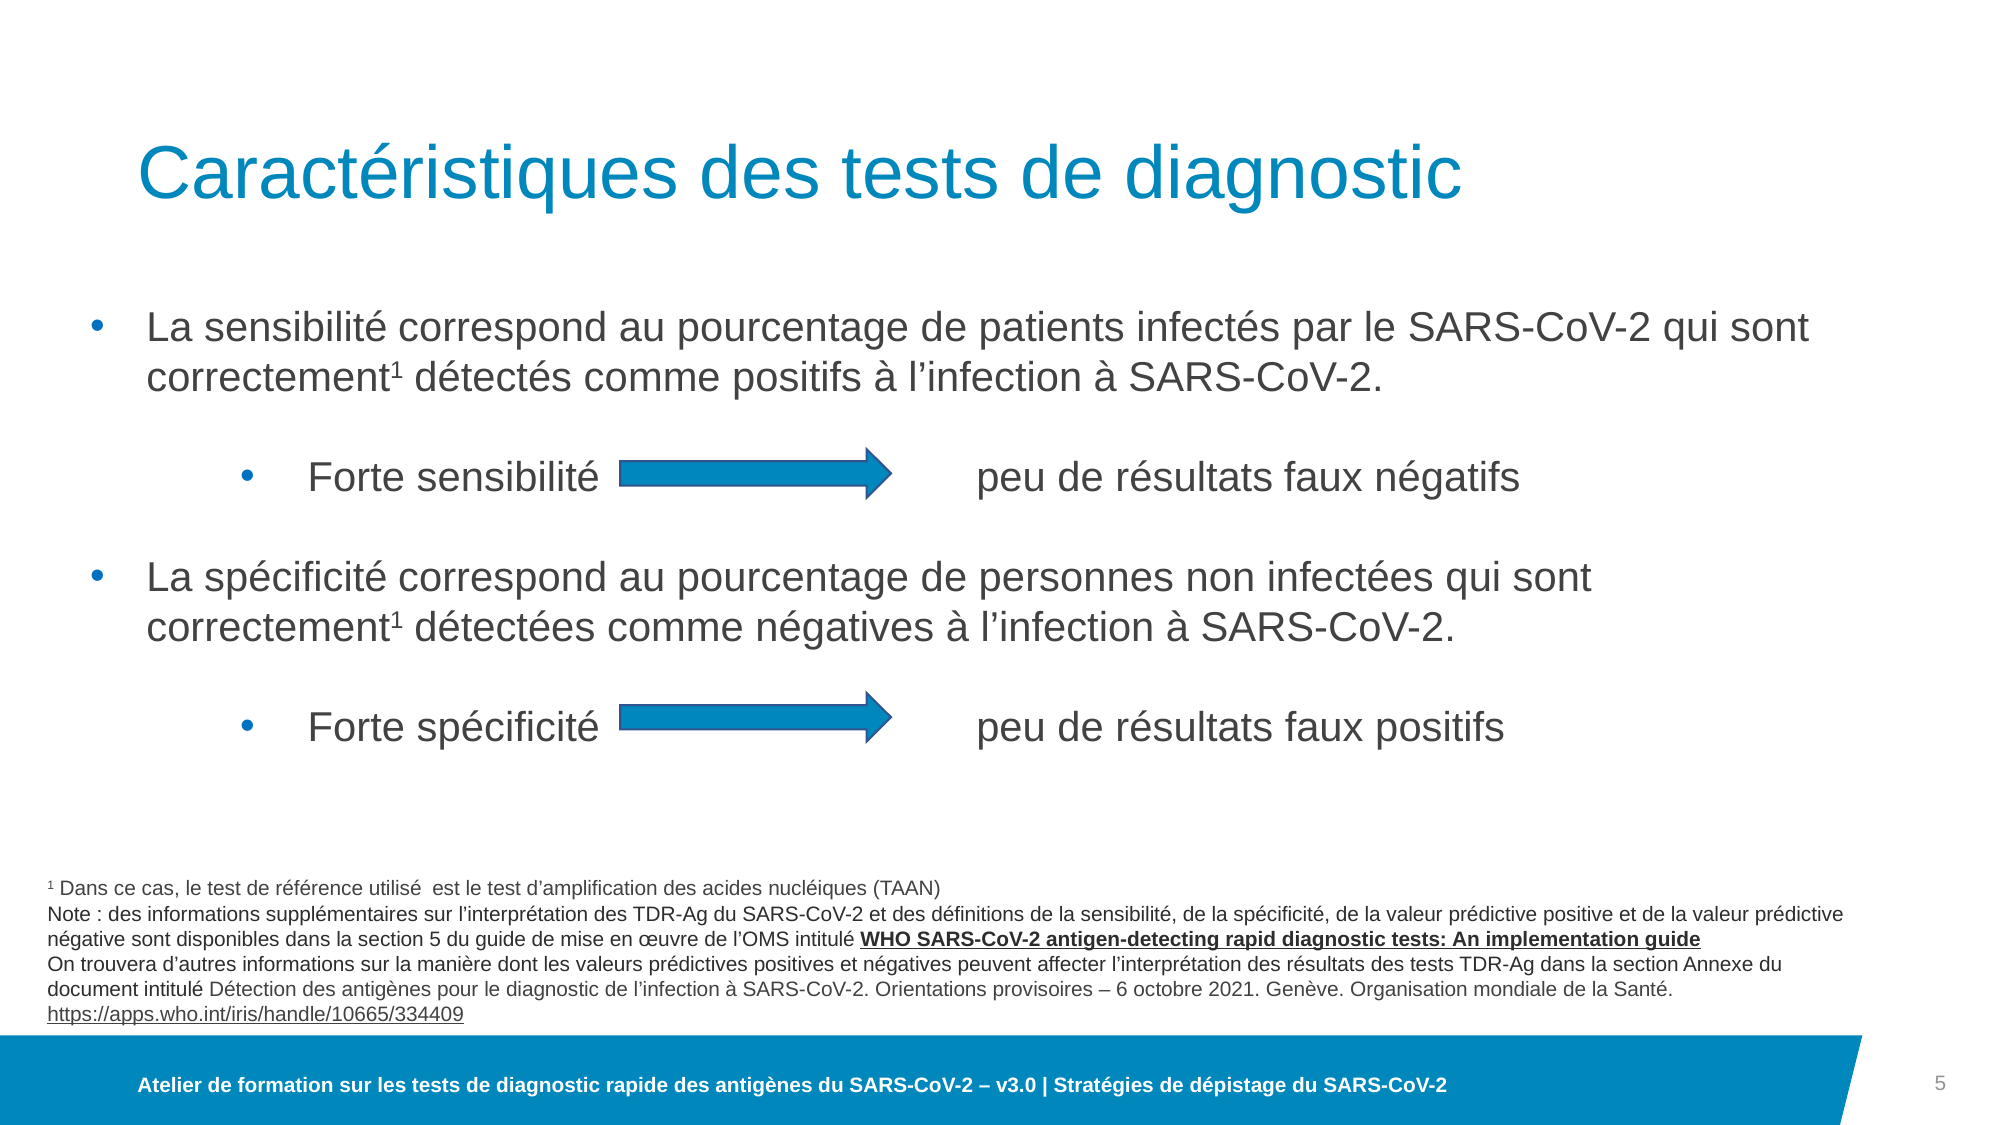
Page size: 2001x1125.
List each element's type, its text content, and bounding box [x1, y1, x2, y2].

text_box [620, 692, 892, 742]
text_box 1 Dans ce cas, le test de référence utilisé est le test d’amplification des acides nucléiques (TAAN) [32, 850, 1409, 911]
text_box [620, 449, 892, 498]
slide_number 5 [1862, 1035, 1947, 1125]
text_box Note : des informations supplémentaires sur l’interprétation des TDR-Ag du SARS-CoV-2 et des définitions de la sensibilité, de la spécificité, de la valeur prédictive positive et de la valeur prédictive négative sont disponibles dans la section 5 du guide de mise en œuvre de l’OMS intitulé WHO SARS-CoV-2 antigen-detecting rapid diagnostic tests: An implementation guide On trouvera d’autres informations sur la manière dont les valeurs prédictives positives et négatives peuvent affecter l’interprétation des résultats des tests TDR-Ag dans la section Annexe du document intitulé Détection des antigènes pour le diagnostic de l’infection à SARS-CoV-2. Orientations provisoires – 6 octobre 2021. Genève. Organisation mondiale de la Santé. https://apps.who.int/iris/handle/10665/334409 [32, 892, 1863, 1058]
footer Atelier de formation sur les tests de diagnostic rapide des antigènes du SARS-CoV-2 – v3.0 | Stratégies de dépistage du SARS-CoV-2 [137, 1042, 1558, 1125]
text_box La sensibilité correspond au pourcentage de patients infectés par le SARS-CoV-2 qui sont correctement1 détectés comme positifs à l’infection à SARS-CoV-2. Forte sensibilité peu de résultats faux négatifs La spécificité correspond au pourcentage de personnes non infectées qui sont correctement1 détectées comme négatives à l’infection à SARS-CoV-2. Forte spécificité peu de résultats faux positifs [74, 292, 1863, 758]
title Caractéristiques des tests de diagnostic [137, 59, 1863, 215]
